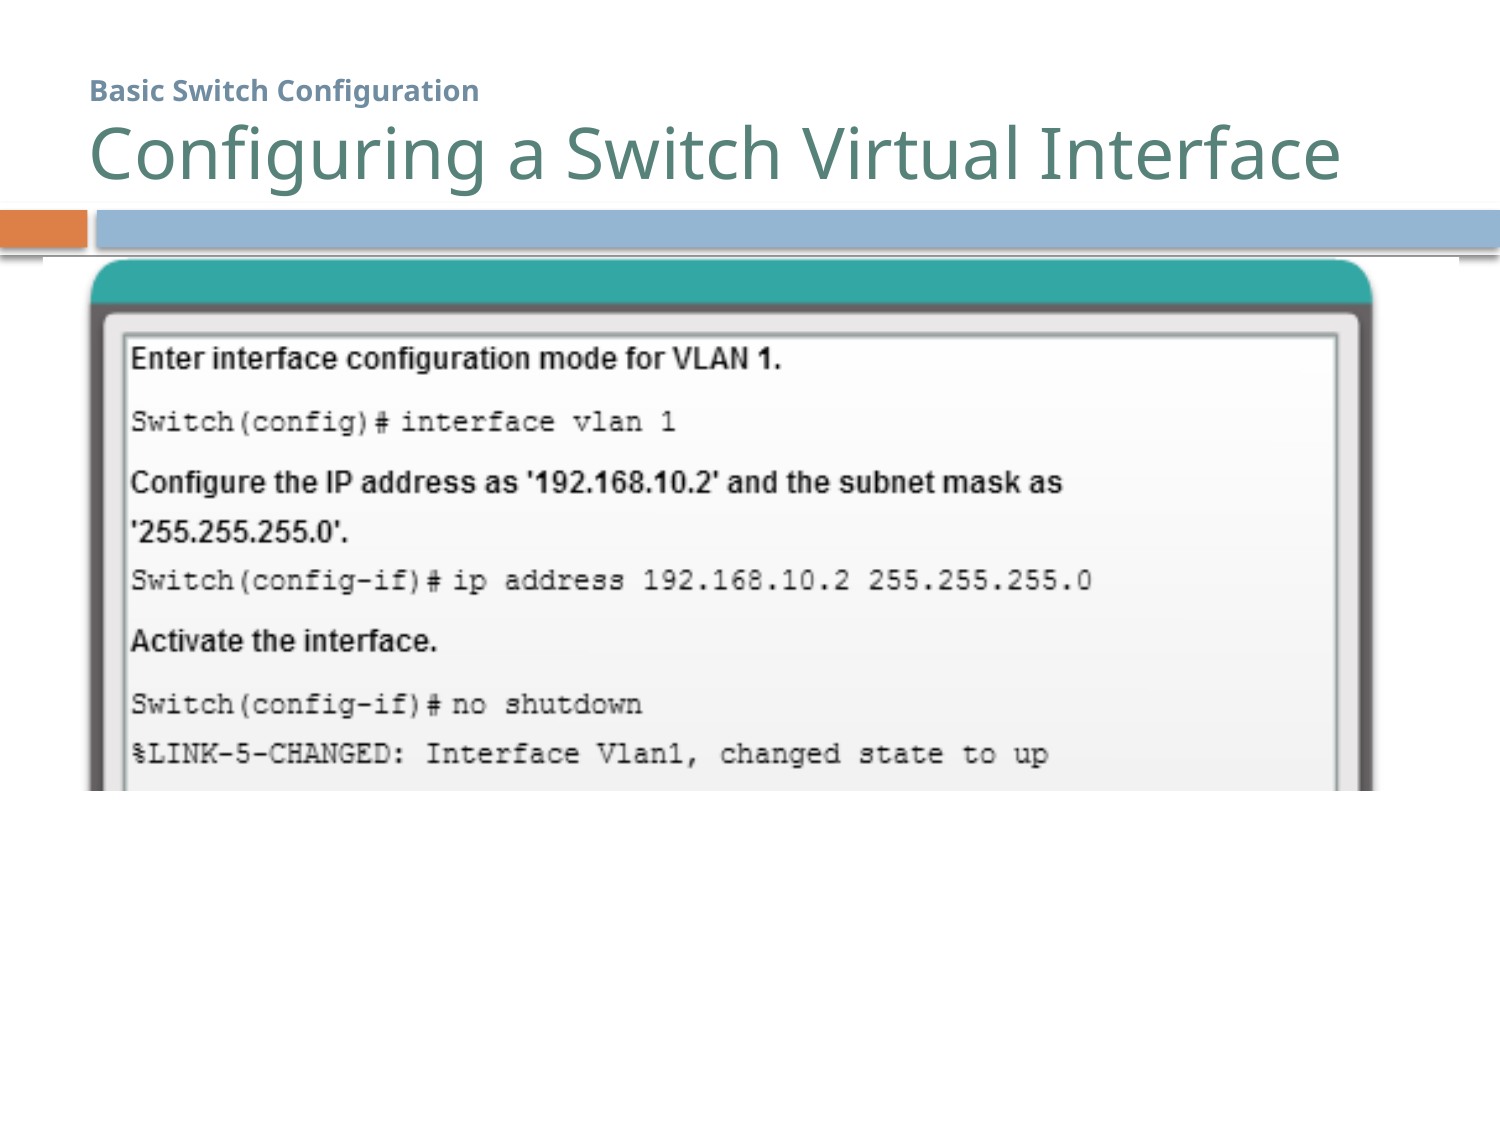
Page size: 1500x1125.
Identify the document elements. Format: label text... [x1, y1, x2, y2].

picture [42, 256, 1460, 791]
title Basic Switch Configuration Configuring a Switch Virtual Interface [74, 64, 1411, 202]
